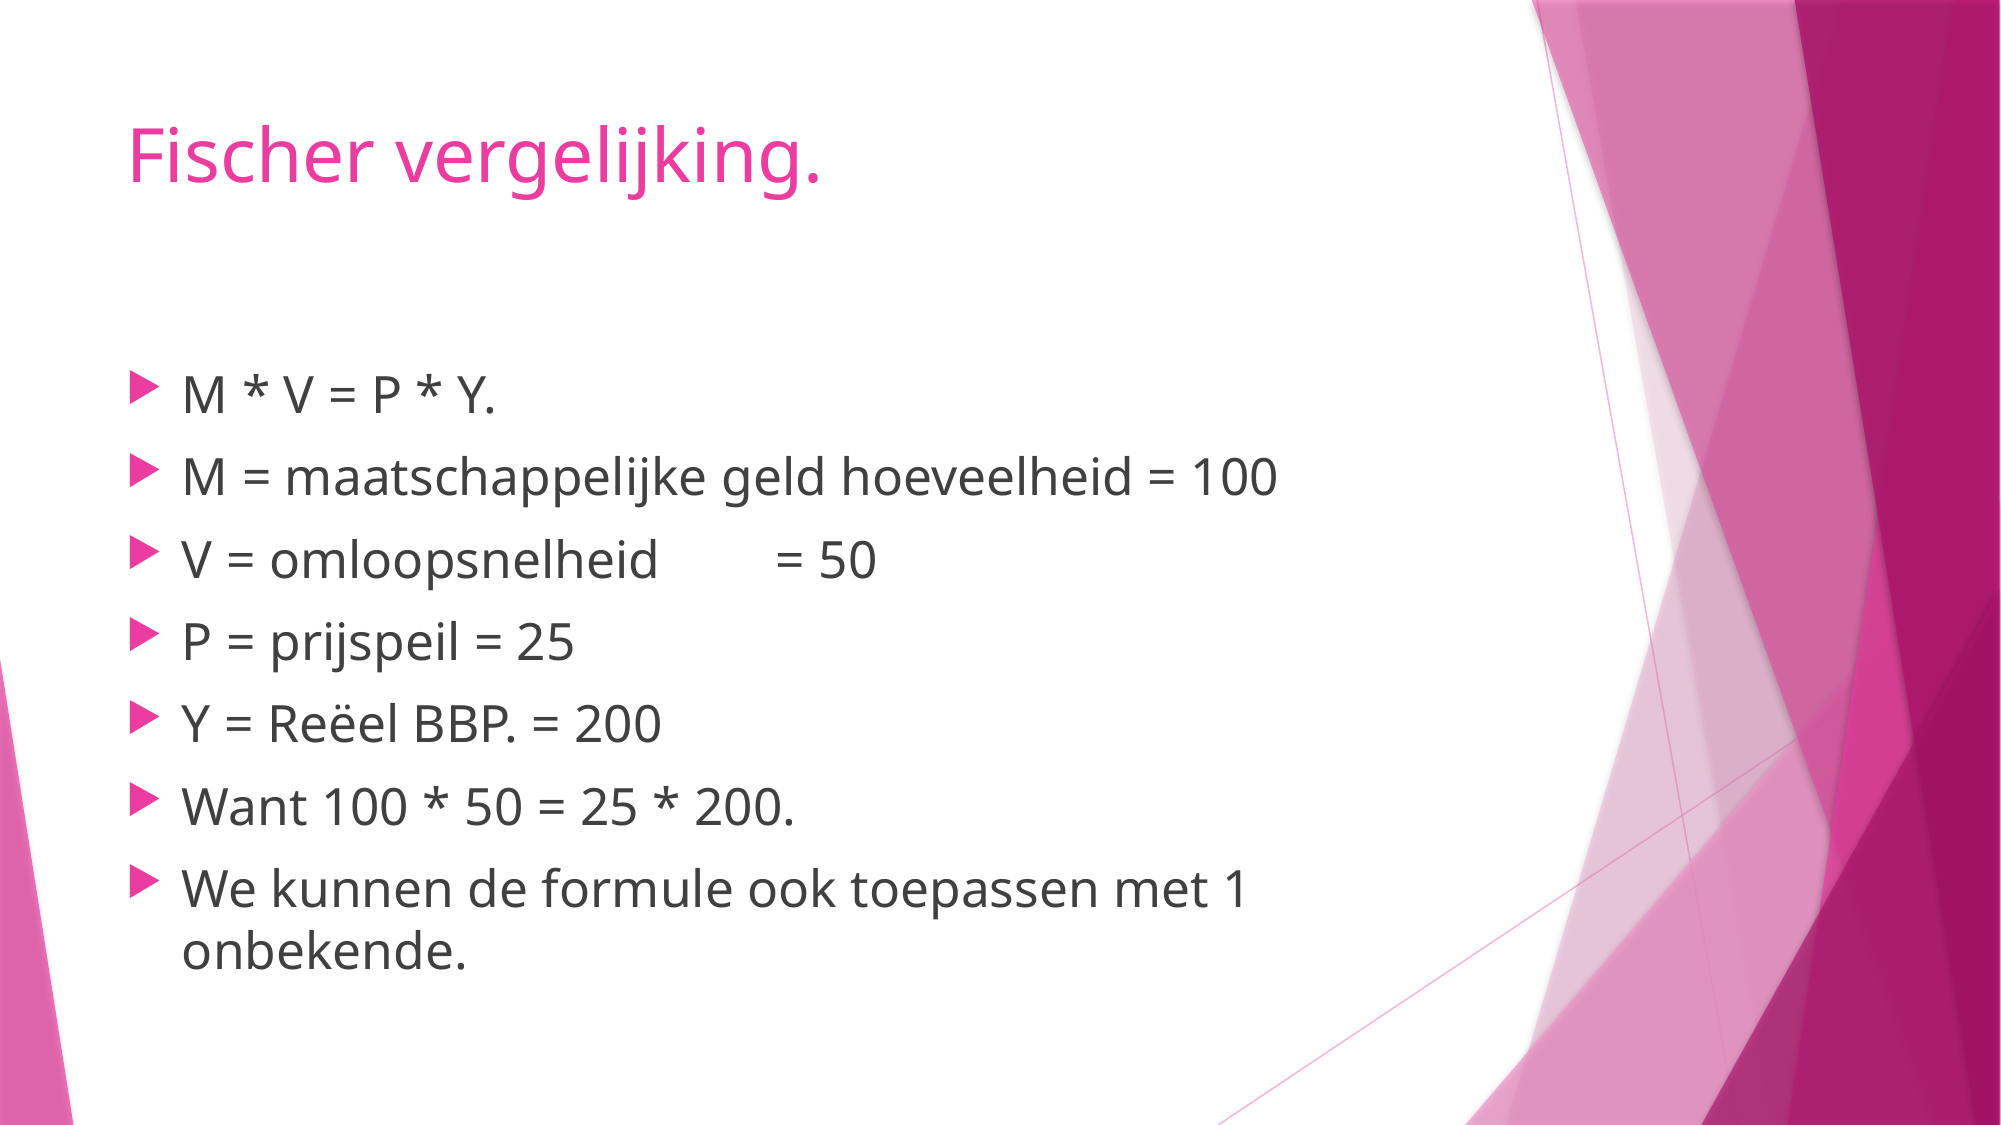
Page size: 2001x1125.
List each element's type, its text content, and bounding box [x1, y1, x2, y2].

title Fischer vergelijking. [111, 99, 1522, 317]
list M * V = P * Y. M = maatschappelijke geld hoeveelheid = 100 V = omloopsnelheid = 50 P = prijspeil = 25 Y = Reëel BBP. = 200 Want 100 * 50 = 25 * 200. We kunnen de formule ook toepassen met 1 onbekende. [111, 354, 1522, 992]
